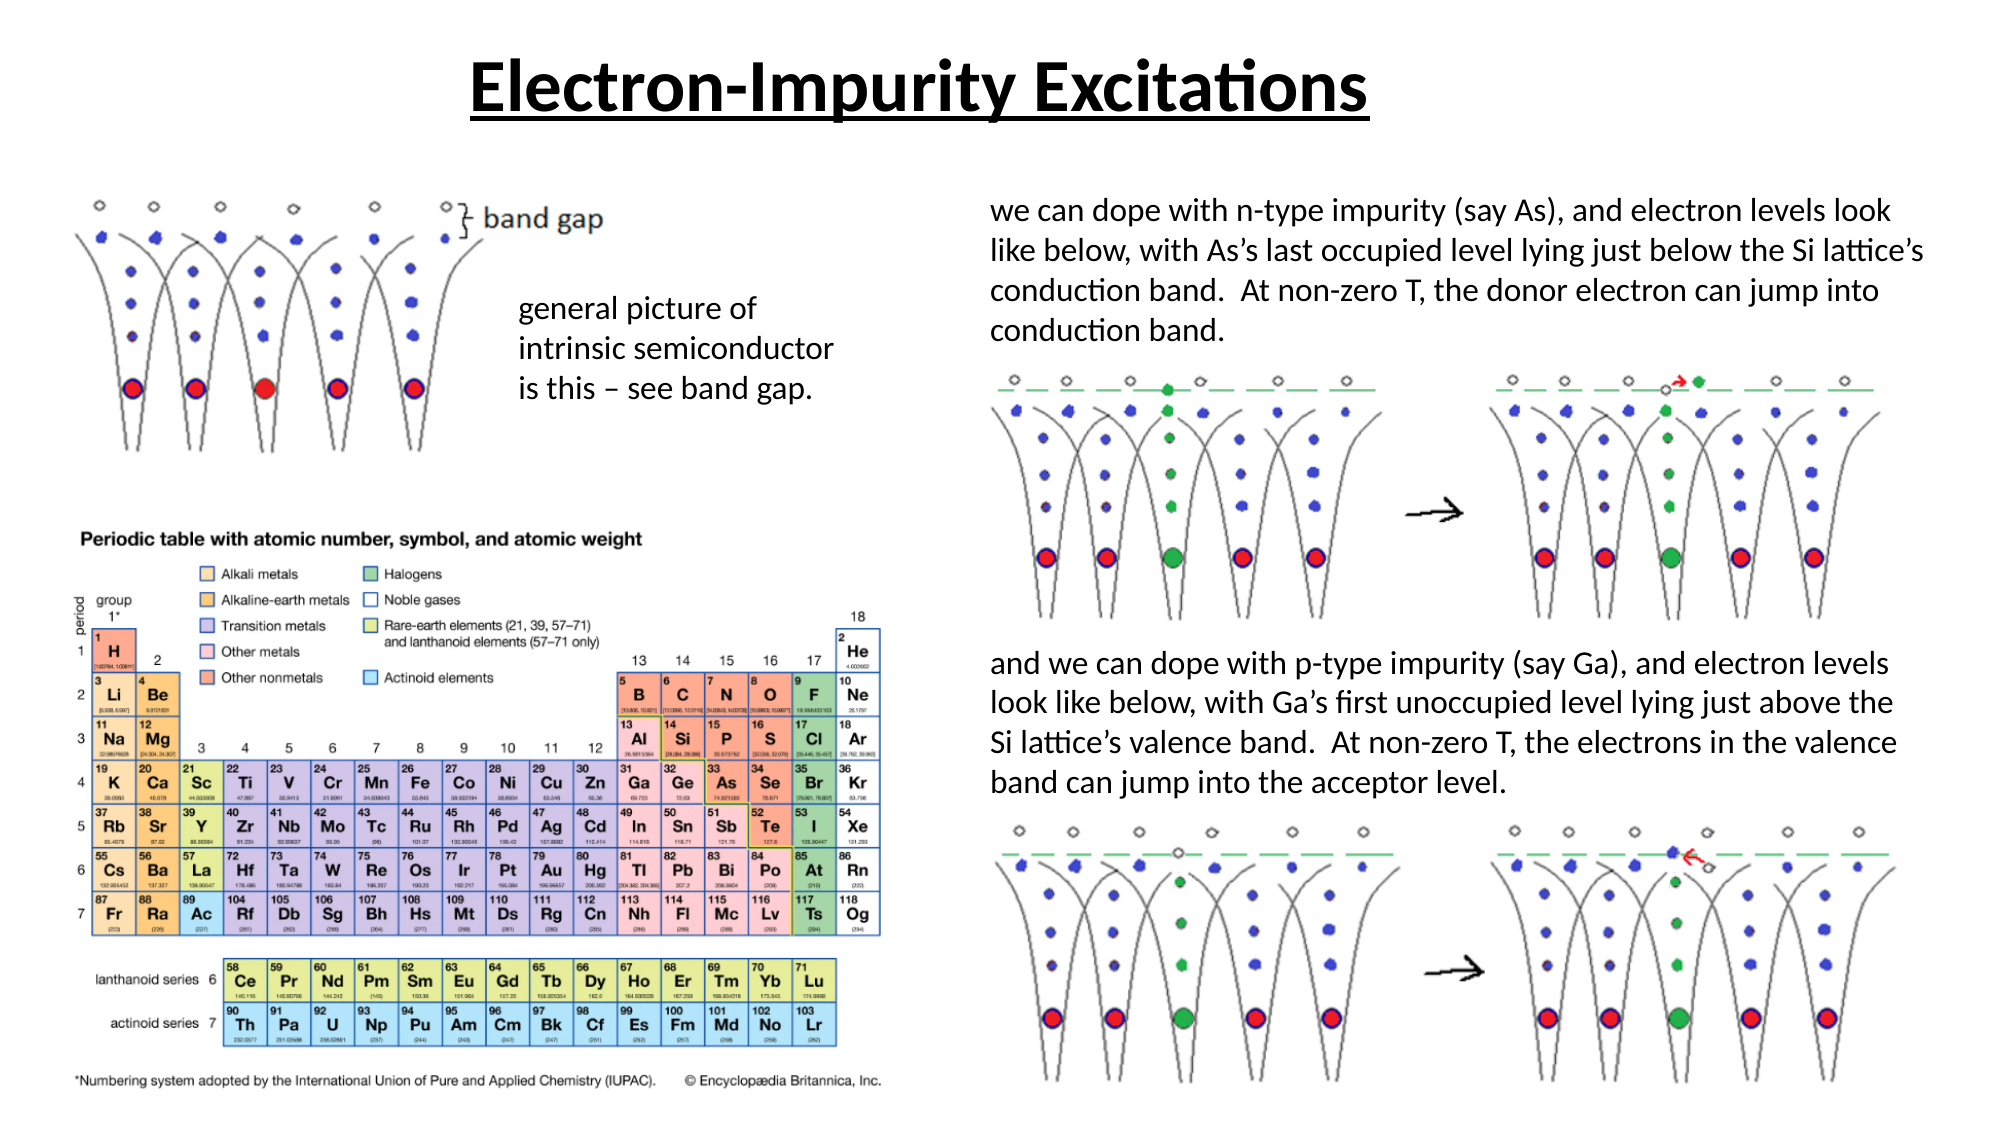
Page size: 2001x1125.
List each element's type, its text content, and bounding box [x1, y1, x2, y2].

text_box and we can dope with p-type impurity (say Ga), and electron levels look like below, with Ga’s first unoccupied level lying just above the Si lattice’s valence band. At non-zero T, the electrons in the valence band can jump into the acceptor level. [975, 633, 1933, 808]
picture [982, 348, 1893, 635]
picture [983, 812, 1908, 1093]
picture [57, 177, 619, 459]
picture [47, 518, 925, 1103]
text_box we can dope with n-type impurity (say As), and electron levels look like below, with As’s last occupied level lying just below the Si lattice’s conduction band. At non-zero T, the donor electron can jump into conduction band. [975, 180, 1949, 356]
text_box Electron-Impurity Excitations [338, 32, 1502, 135]
text_box general picture of intrinsic semiconductor is this – see band gap. [619, 278, 858, 414]
